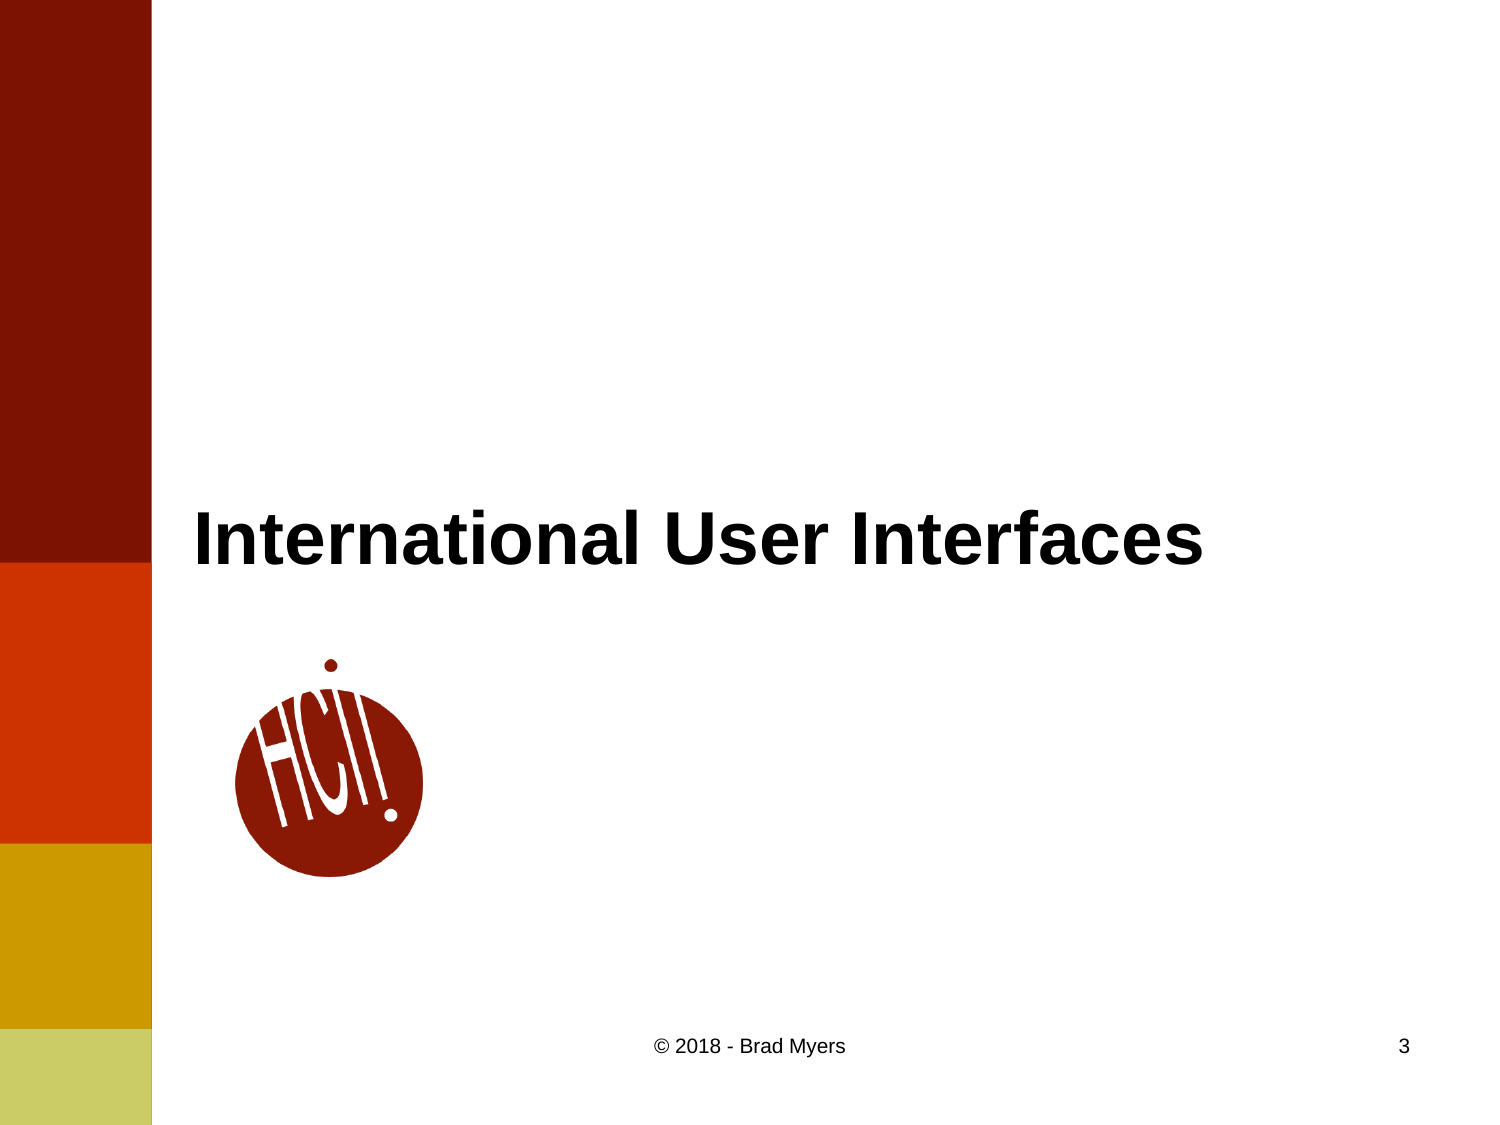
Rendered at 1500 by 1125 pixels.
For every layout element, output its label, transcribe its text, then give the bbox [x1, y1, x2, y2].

slide_number 3 [1074, 1024, 1426, 1101]
title International User Interfaces [178, 236, 1453, 587]
footer © 2018 - Brad Myers [512, 1024, 988, 1101]
picture [235, 659, 423, 877]
